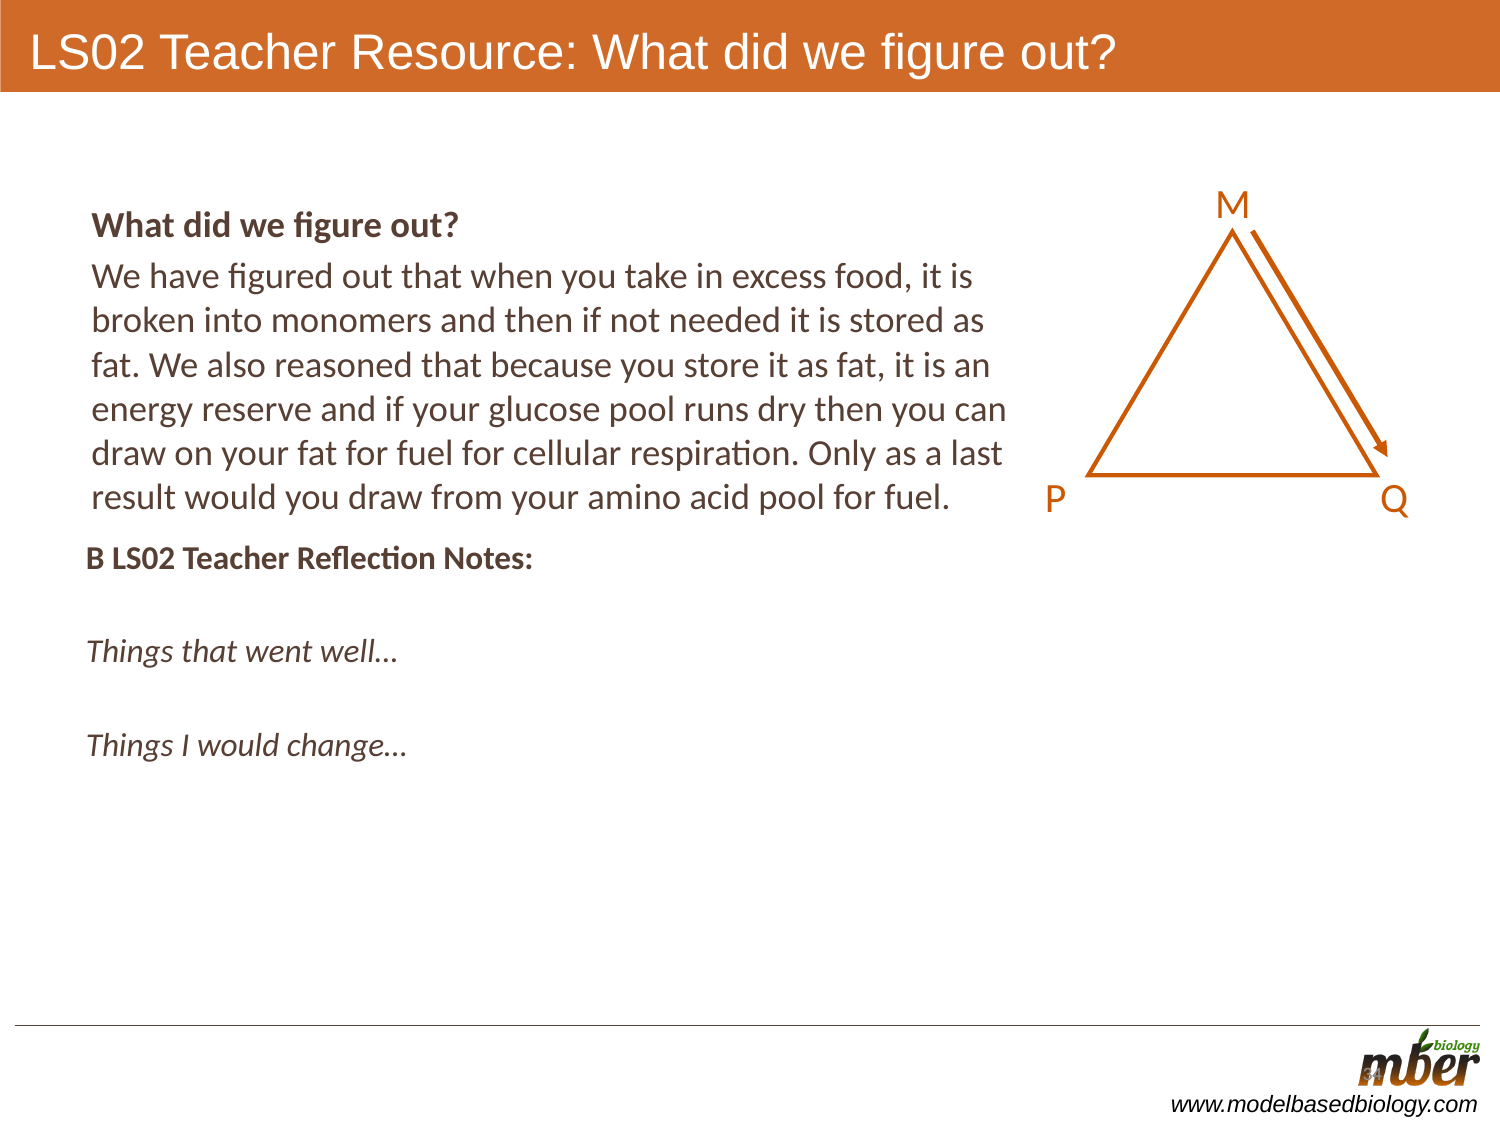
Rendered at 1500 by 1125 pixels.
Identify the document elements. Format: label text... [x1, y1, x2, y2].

slide_number 34 [1059, 1042, 1397, 1103]
picture [1358, 1028, 1480, 1086]
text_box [1252, 230, 1388, 458]
text_box What did we figure out? We have figured out that when you take in excess food, it is broken into monomers and then if not needed it is stored as fat. We also reasoned that because you store it as fat, it is an energy reserve and if your glucose pool runs dry then you can draw on your fat for fuel for cellular respiration. Only as a last result would you draw from your amino acid pool for fuel. [76, 193, 1024, 528]
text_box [1029, 169, 1452, 530]
title LS02 Teacher Resource: What did we figure out? [14, 11, 1480, 89]
text_box B LS02 Teacher Reflection Notes: Things that went well… Things I would change… [71, 528, 1452, 749]
